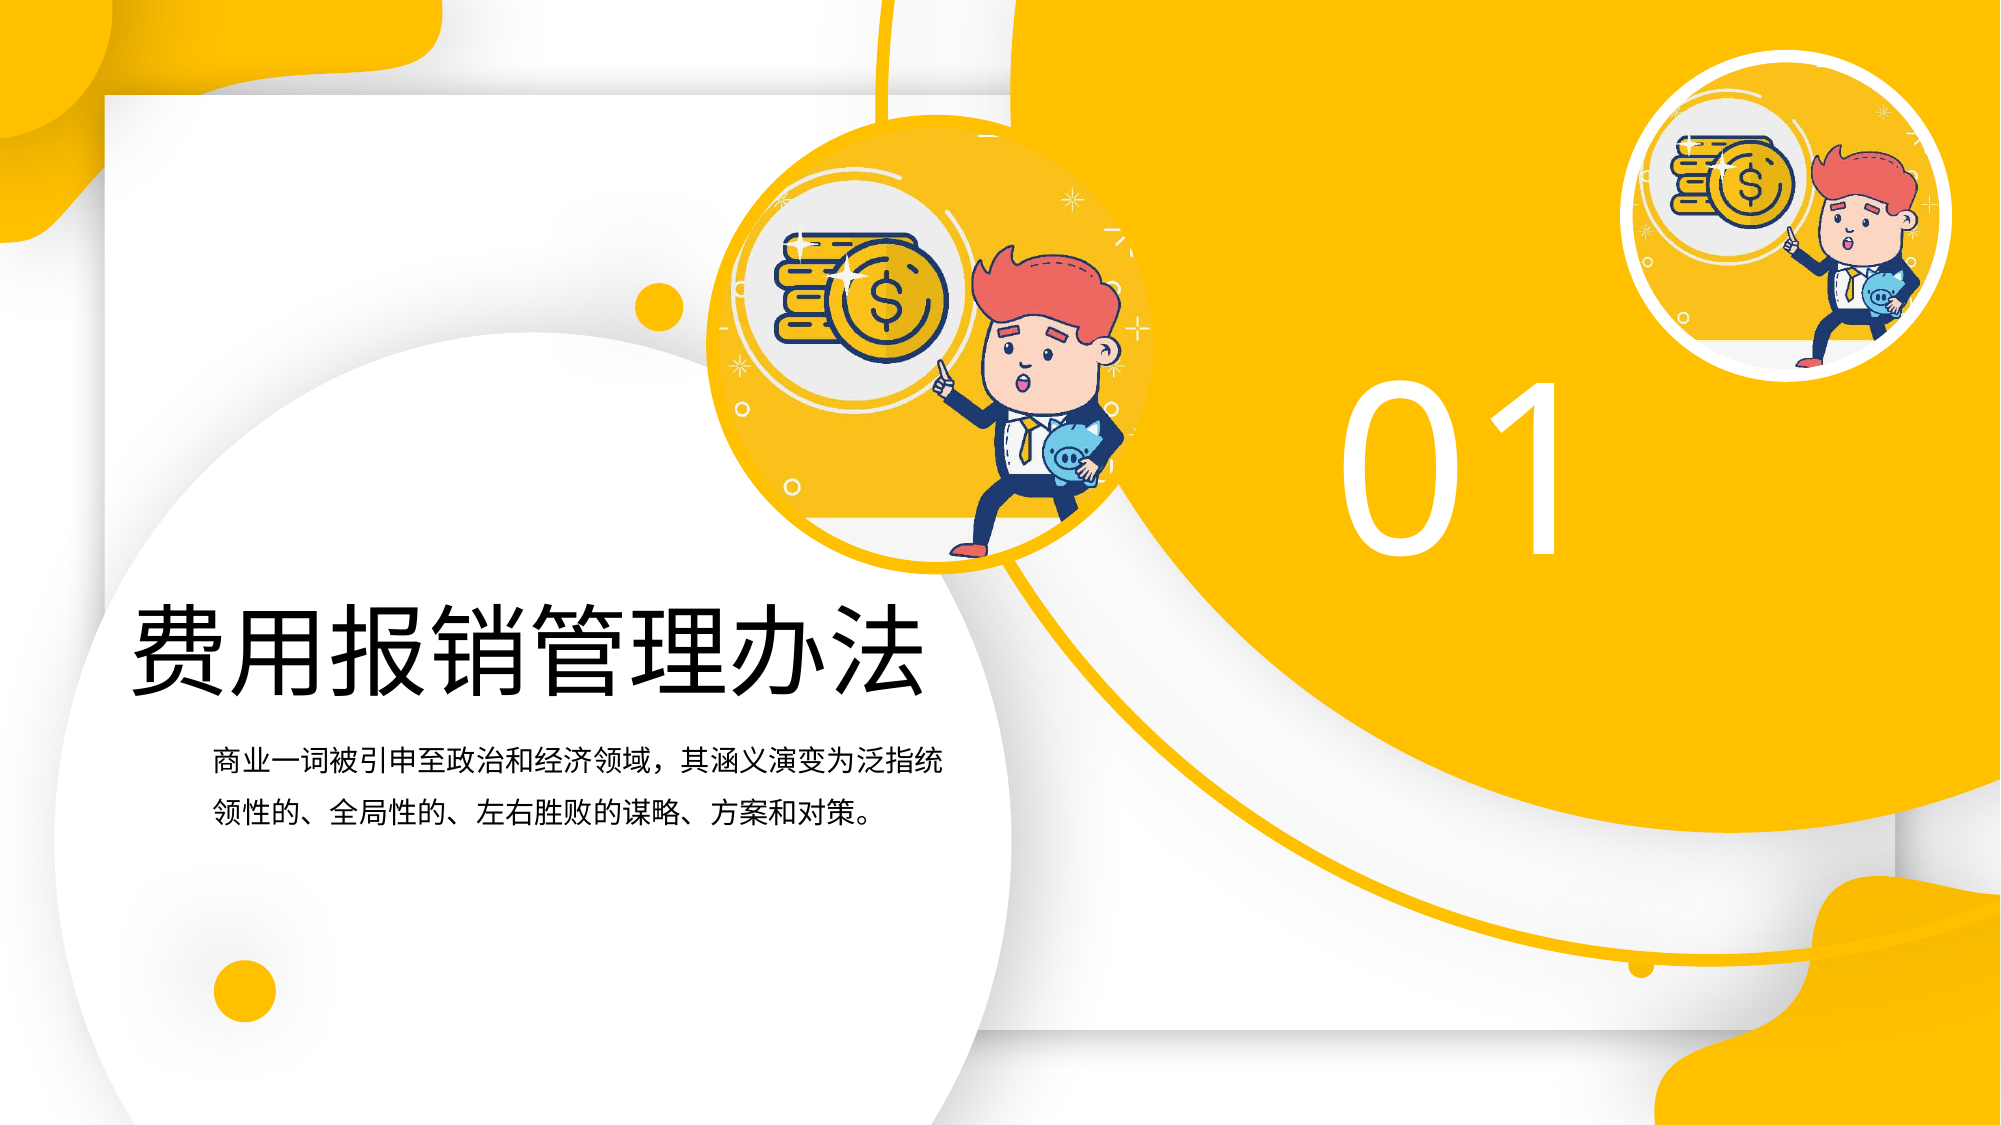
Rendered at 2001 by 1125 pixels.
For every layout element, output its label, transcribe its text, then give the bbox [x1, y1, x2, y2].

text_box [114, 580, 965, 834]
text_box [212, 959, 277, 1024]
text_box 01 [1318, 307, 1802, 610]
text_box [880, 0, 2000, 962]
text_box [634, 282, 685, 333]
text_box [53, 593, 1013, 1125]
picture [1626, 56, 1946, 376]
text_box [121, 331, 945, 580]
text_box [0, 0, 114, 140]
picture [712, 121, 1160, 569]
